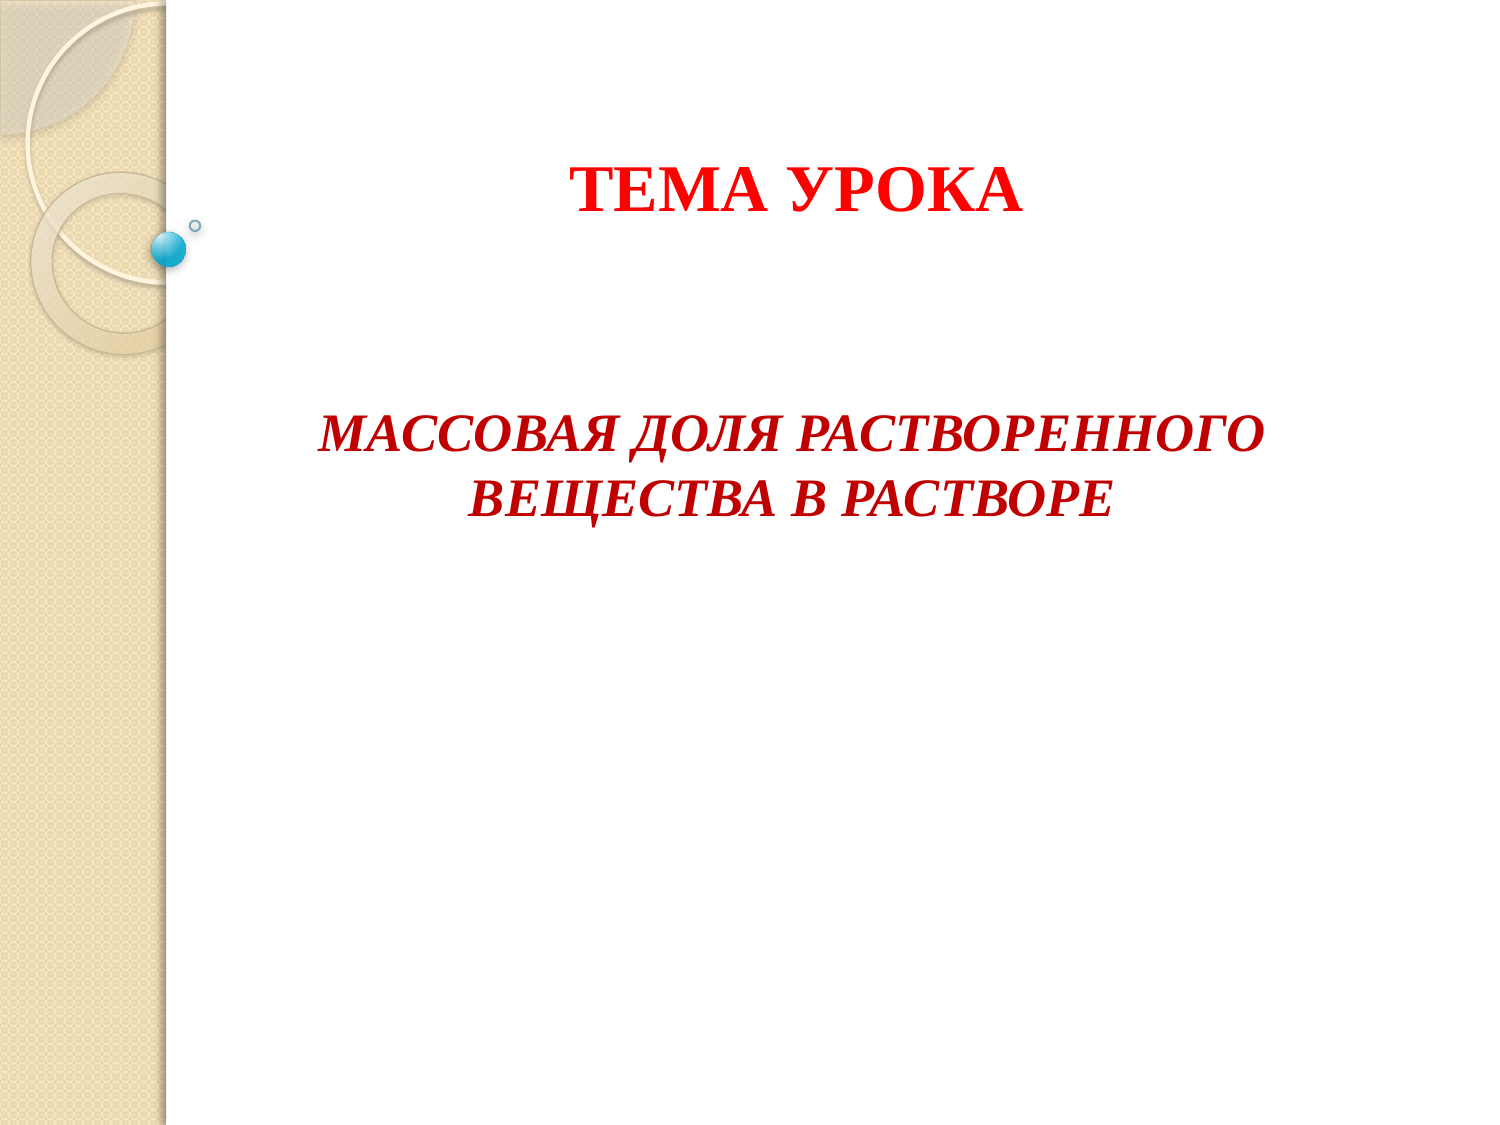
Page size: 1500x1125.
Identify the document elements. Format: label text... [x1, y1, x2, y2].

subtitle МАССОВАЯ ДОЛЯ РАСТВОРЕННОГО ВЕЩЕСТВА В РАСТВОРЕ [265, 397, 1316, 685]
title ТЕМА УРОКА [159, 101, 1435, 232]
